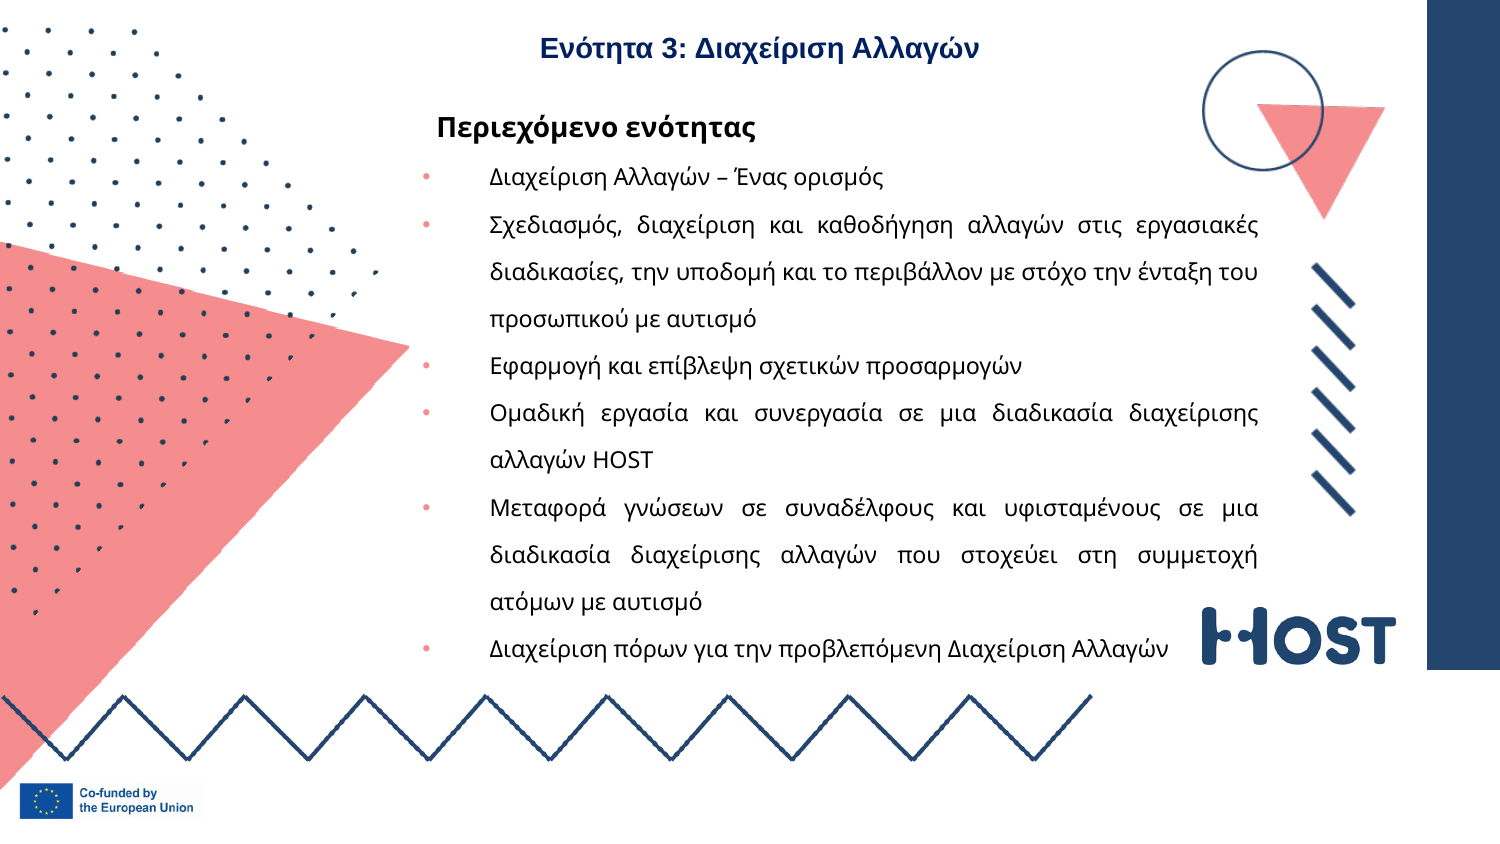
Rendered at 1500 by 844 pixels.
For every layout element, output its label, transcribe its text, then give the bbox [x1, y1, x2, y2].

picture [1427, 0, 1500, 670]
picture [0, 23, 1093, 844]
picture [1274, 607, 1396, 665]
picture [1310, 261, 1357, 519]
text_box Ενότητα 3: Διαχείριση Αλλαγών [525, 10, 996, 73]
list Περιεχόμενο ενότητας Διαχείριση Αλλαγών – Ένας ορισμός Σχεδιασμός, διαχείριση και καθοδήγηση αλλαγών στις εργασιακές διαδικασίες, την υποδομή και το περιβάλλον με στόχο την ένταξη του προσωπικού με αυτισμό Εφαρμογή και επίβλεψη σχετικών προσαρμογών Ομαδική εργασία και συνεργασία σε μια διαδικασία διαχείρισης αλλαγών HOST Μεταφορά γνώσεων σε συναδέλφους και υφισταμένους σε μια διαδικασία διαχείρισης αλλαγών που στοχεύει στη συμμετοχή ατόμων με αυτισμό Διαχείριση πόρων για την προβλεπόμενη Διαχείριση Αλλαγών [407, 73, 1274, 683]
picture [1202, 50, 1385, 220]
